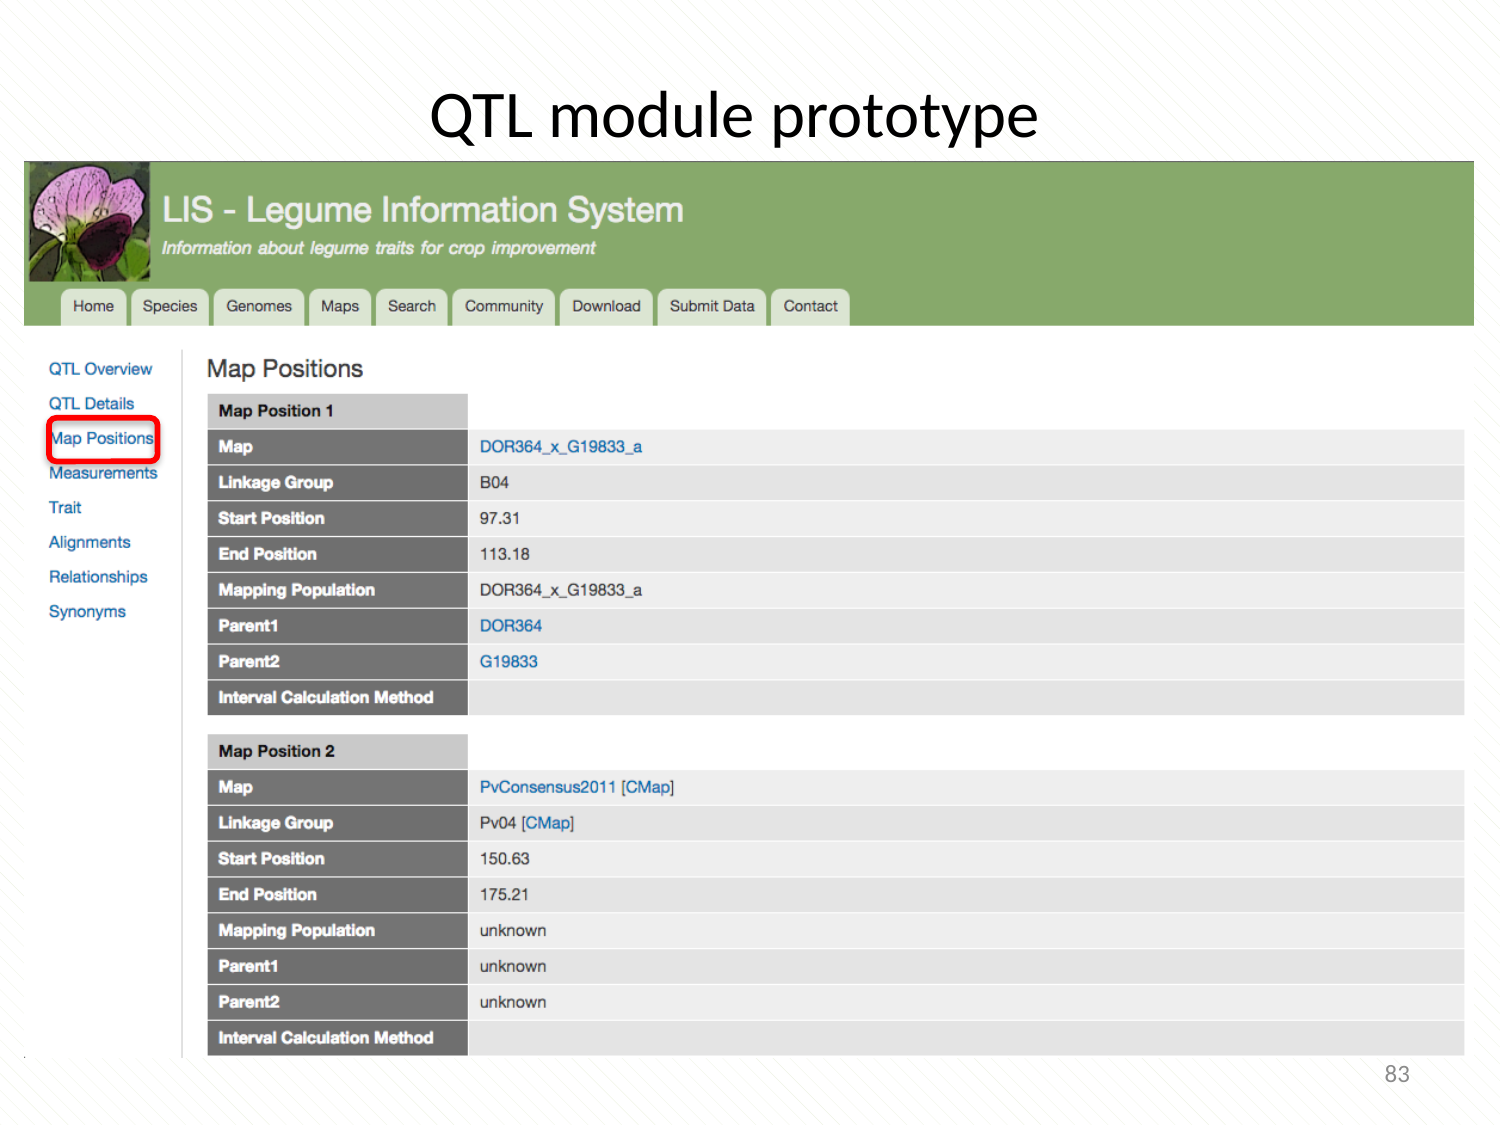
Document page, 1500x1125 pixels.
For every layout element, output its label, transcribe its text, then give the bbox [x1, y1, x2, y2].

picture [24, 161, 1474, 1058]
title QTL module prototype [75, 16, 1425, 159]
slide_number 83 [1074, 1066, 1425, 1103]
